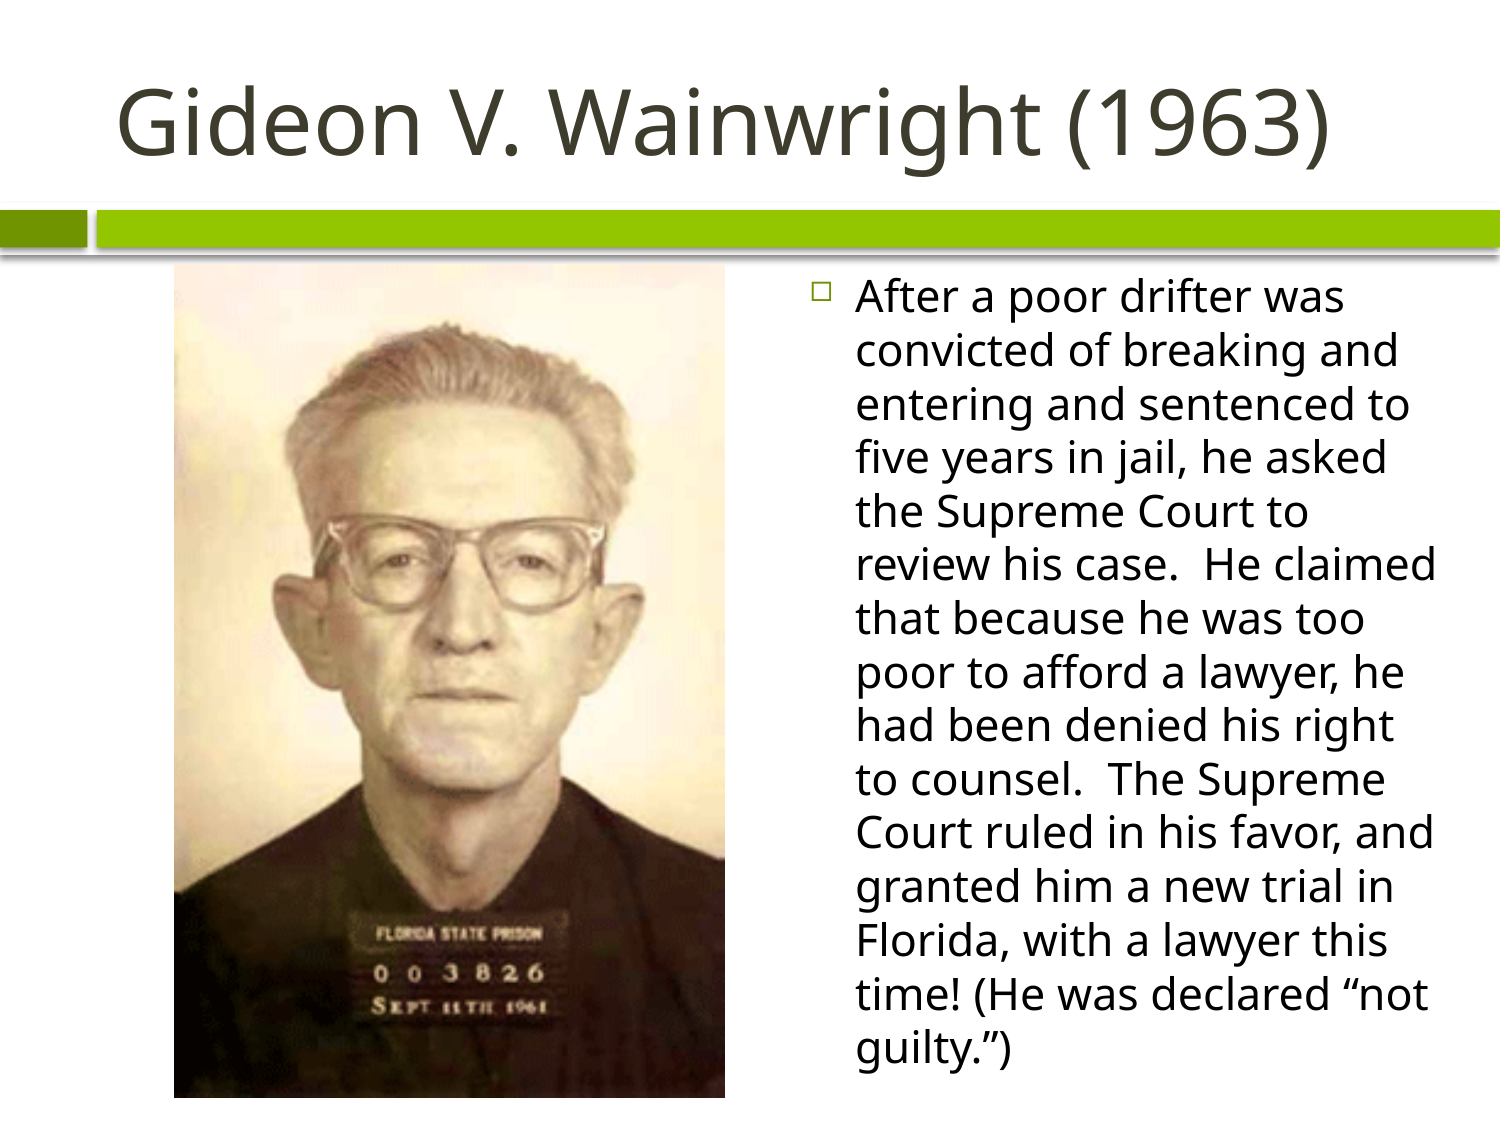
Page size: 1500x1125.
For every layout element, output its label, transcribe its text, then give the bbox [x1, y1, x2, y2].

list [174, 264, 726, 1099]
title Gideon V. Wainwright (1963) [99, 37, 1438, 200]
list After a poor drifter was convicted of breaking and entering and sentenced to five years in jail, he asked the Supreme Court to review his case. He claimed that because he was too poor to afford a lawyer, he had been denied his right to counsel. The Supreme Court ruled in his favor, and granted him a new trial in Florida, with a lawyer this time! (He was declared “not guilty.”) [794, 260, 1463, 1088]
